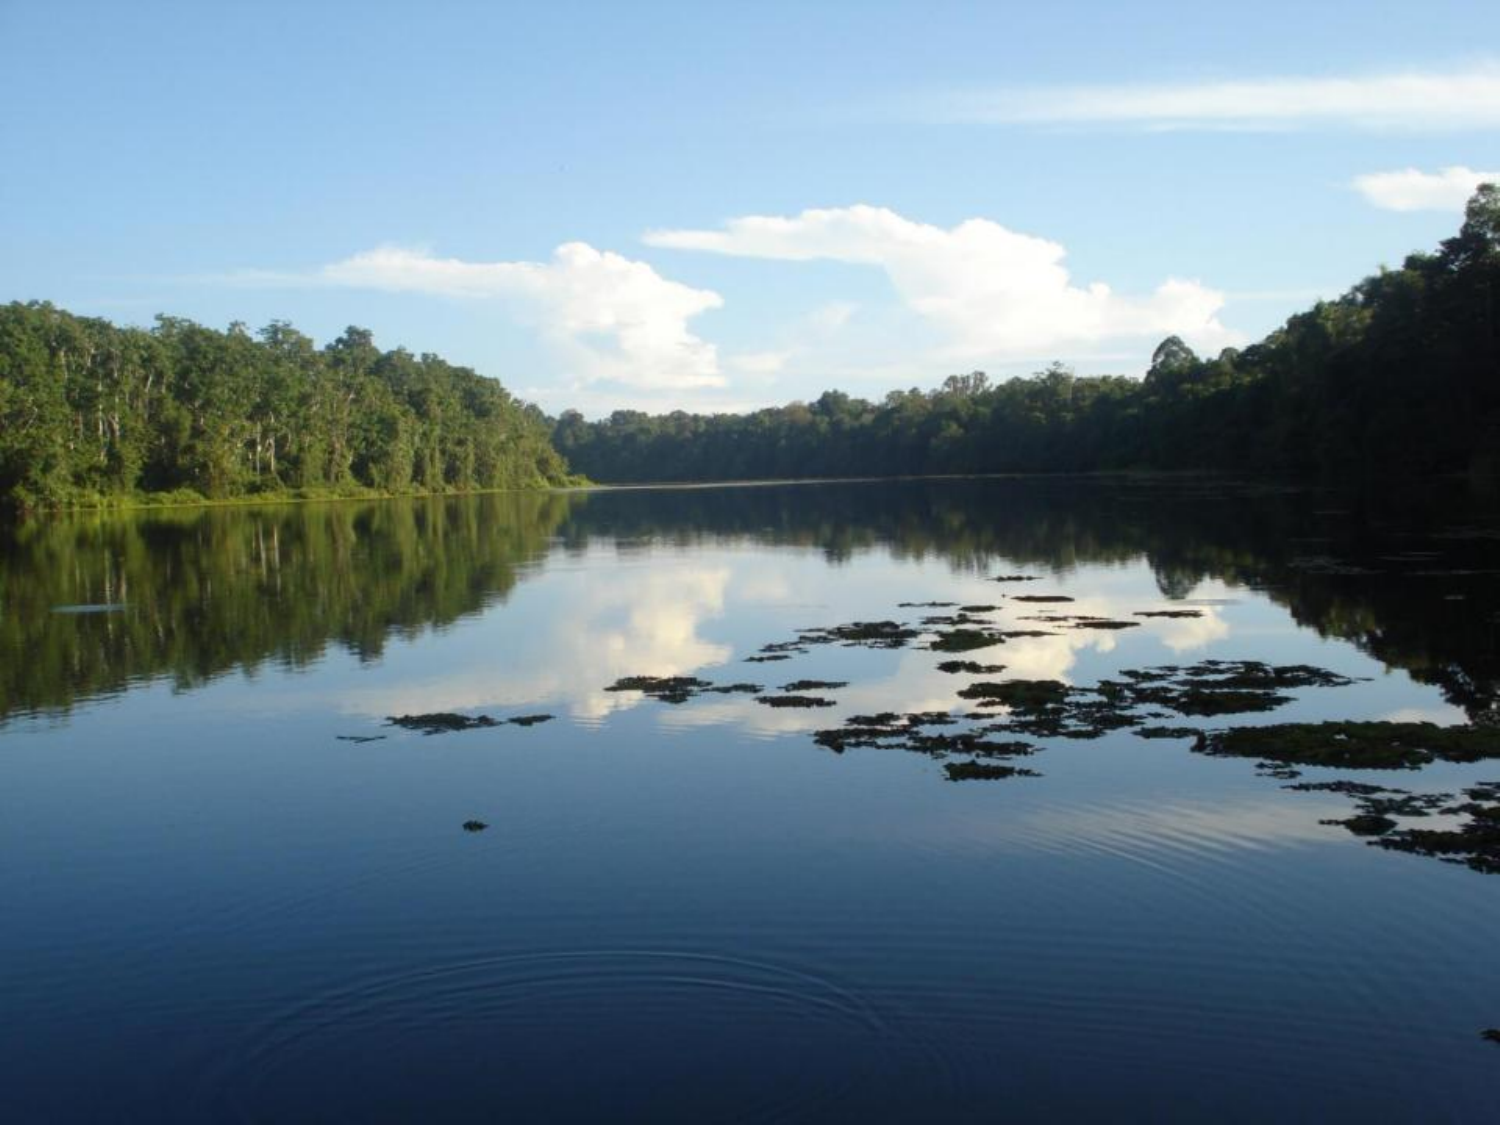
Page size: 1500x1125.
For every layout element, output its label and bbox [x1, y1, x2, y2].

list [0, 0, 1500, 1125]
